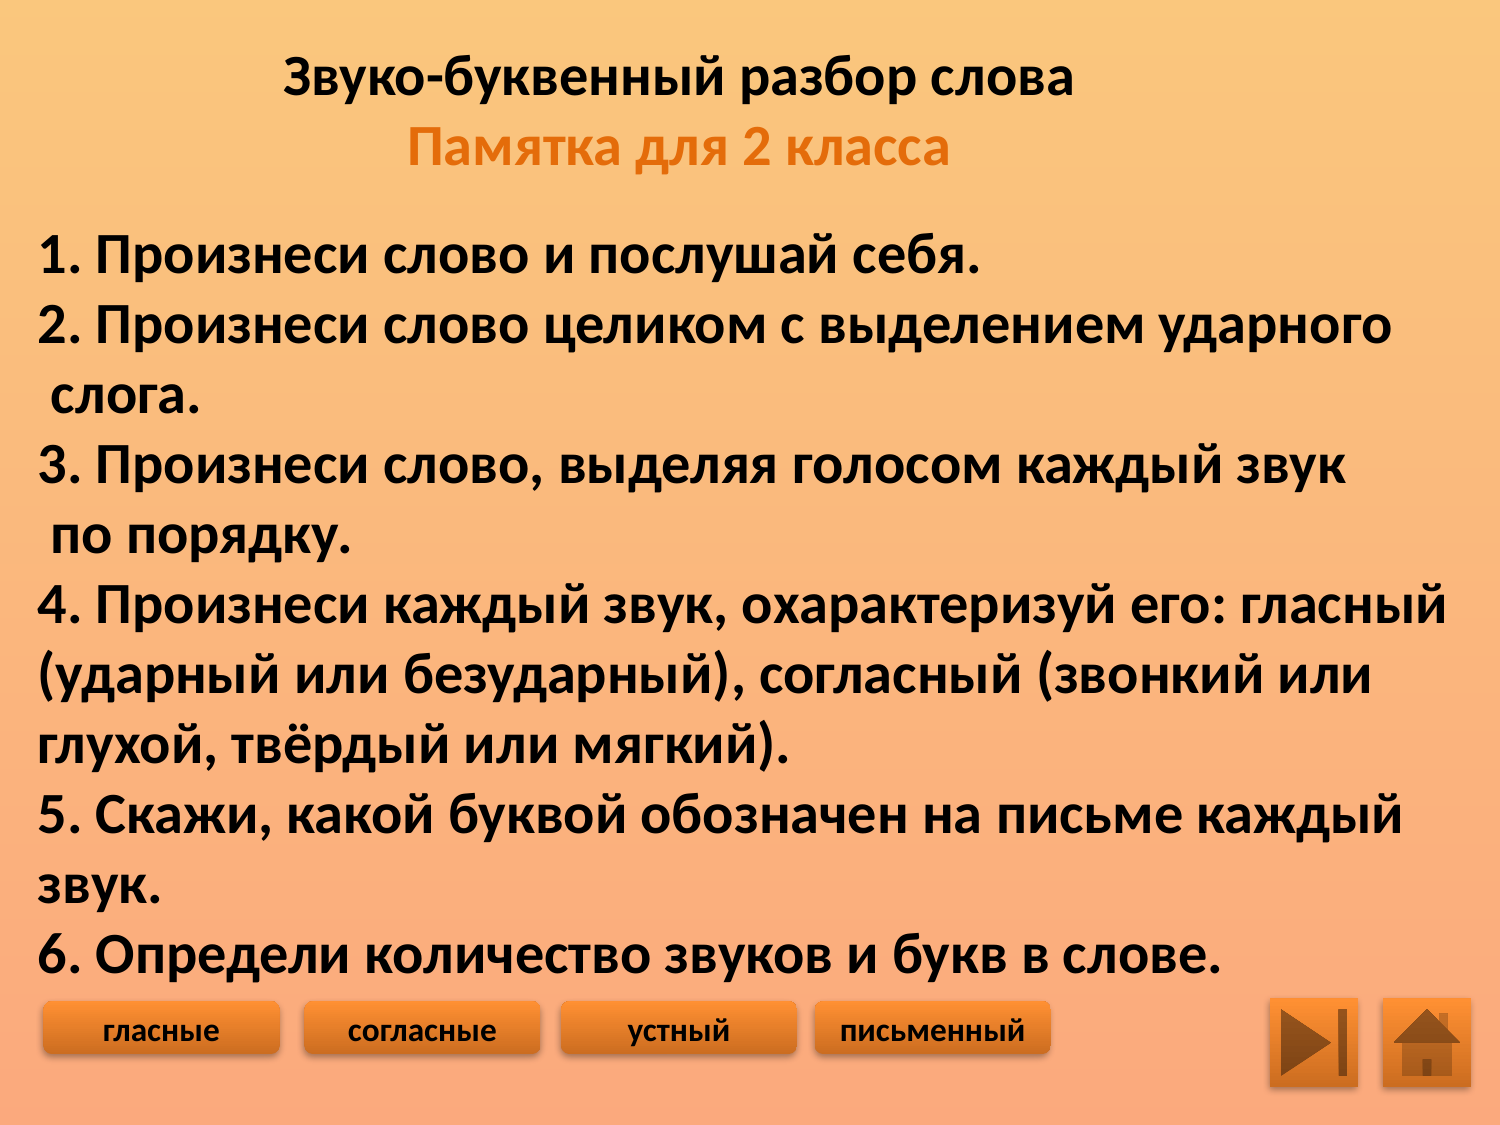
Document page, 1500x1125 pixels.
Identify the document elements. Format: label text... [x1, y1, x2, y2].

text_box [1382, 998, 1472, 1087]
text_box устный [560, 1001, 798, 1055]
text_box письменный [814, 1001, 1051, 1055]
text_box согласные [304, 1001, 541, 1055]
text_box [1269, 998, 1359, 1087]
text_box гласные [43, 1001, 280, 1055]
text_box 1. Произнеси слово и послушай себя. 2. Произнеси слово целиком с выделением ударного слога. 3. Произнеси слово, выделяя голосом каждый звук по порядку. 4. Произнеси каждый звук, охарактеризуй его: гласный (ударный или безударный), согласный (звонкий или глухой, твёрдый или мягкий). 5. Скажи, какой буквой обозначен на письме каждый звук. 6. Определи количество звуков и букв в слове. [22, 208, 1464, 993]
text_box Звуко-буквенный разбор слова Памятка для 2 класса [268, 29, 1090, 185]
